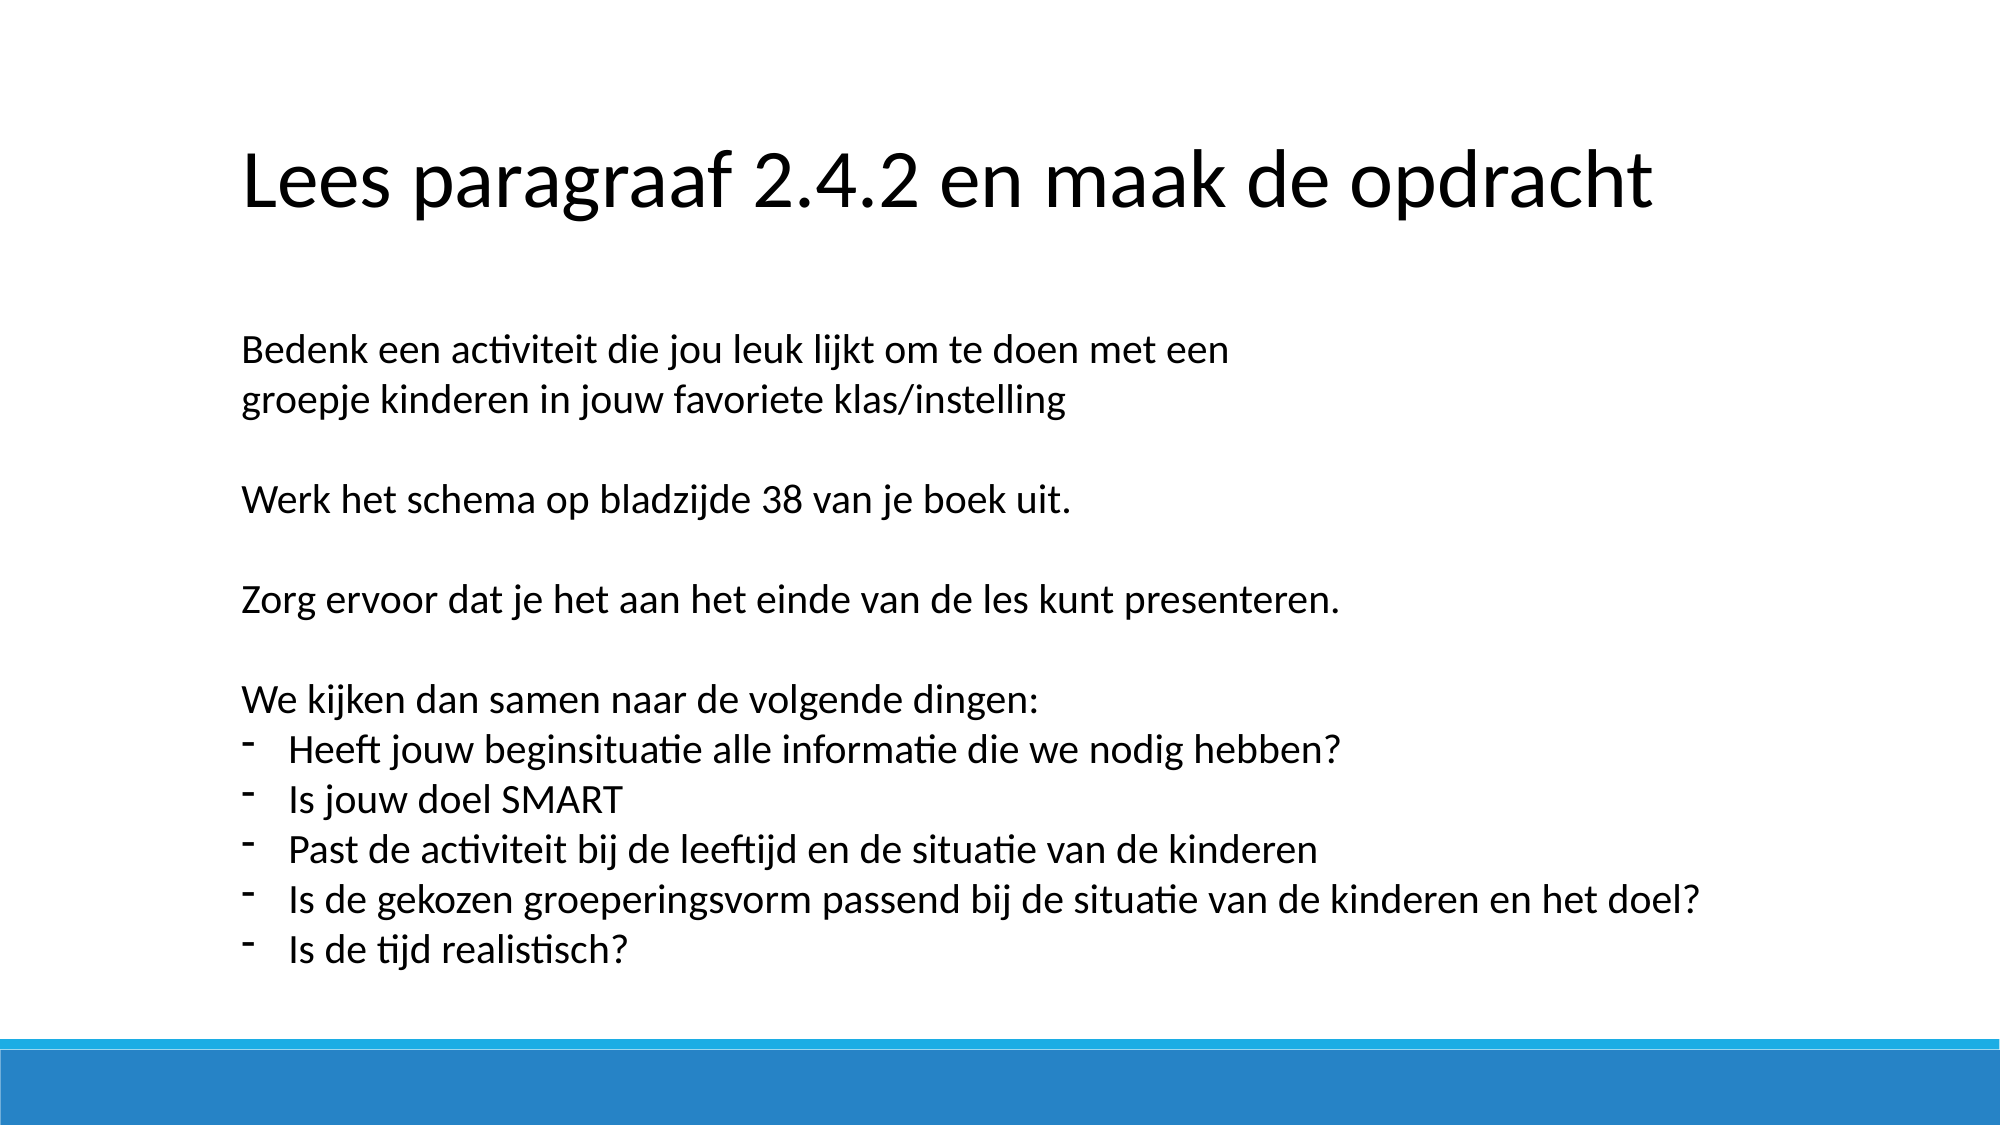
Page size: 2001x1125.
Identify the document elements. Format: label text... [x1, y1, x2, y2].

text_box Lees paragraaf 2.4.2 en maak de opdracht [226, 116, 1672, 232]
text_box Bedenk een activiteit die jou leuk lijkt om te doen met een groepje kinderen in jouw favoriete klas/instelling Werk het schema op bladzijde 38 van je boek uit. Zorg ervoor dat je het aan het einde van de les kunt presenteren. We kijken dan samen naar de volgende dingen: Heeft jouw beginsituatie alle informatie die we nodig hebben? Is jouw doel SMART Past de activiteit bij de leeftijd en de situatie van de kinderen Is de gekozen groeperingsvorm passend bij de situatie van de kinderen en het doel? Is de tijd realistisch? [226, 314, 1718, 1025]
